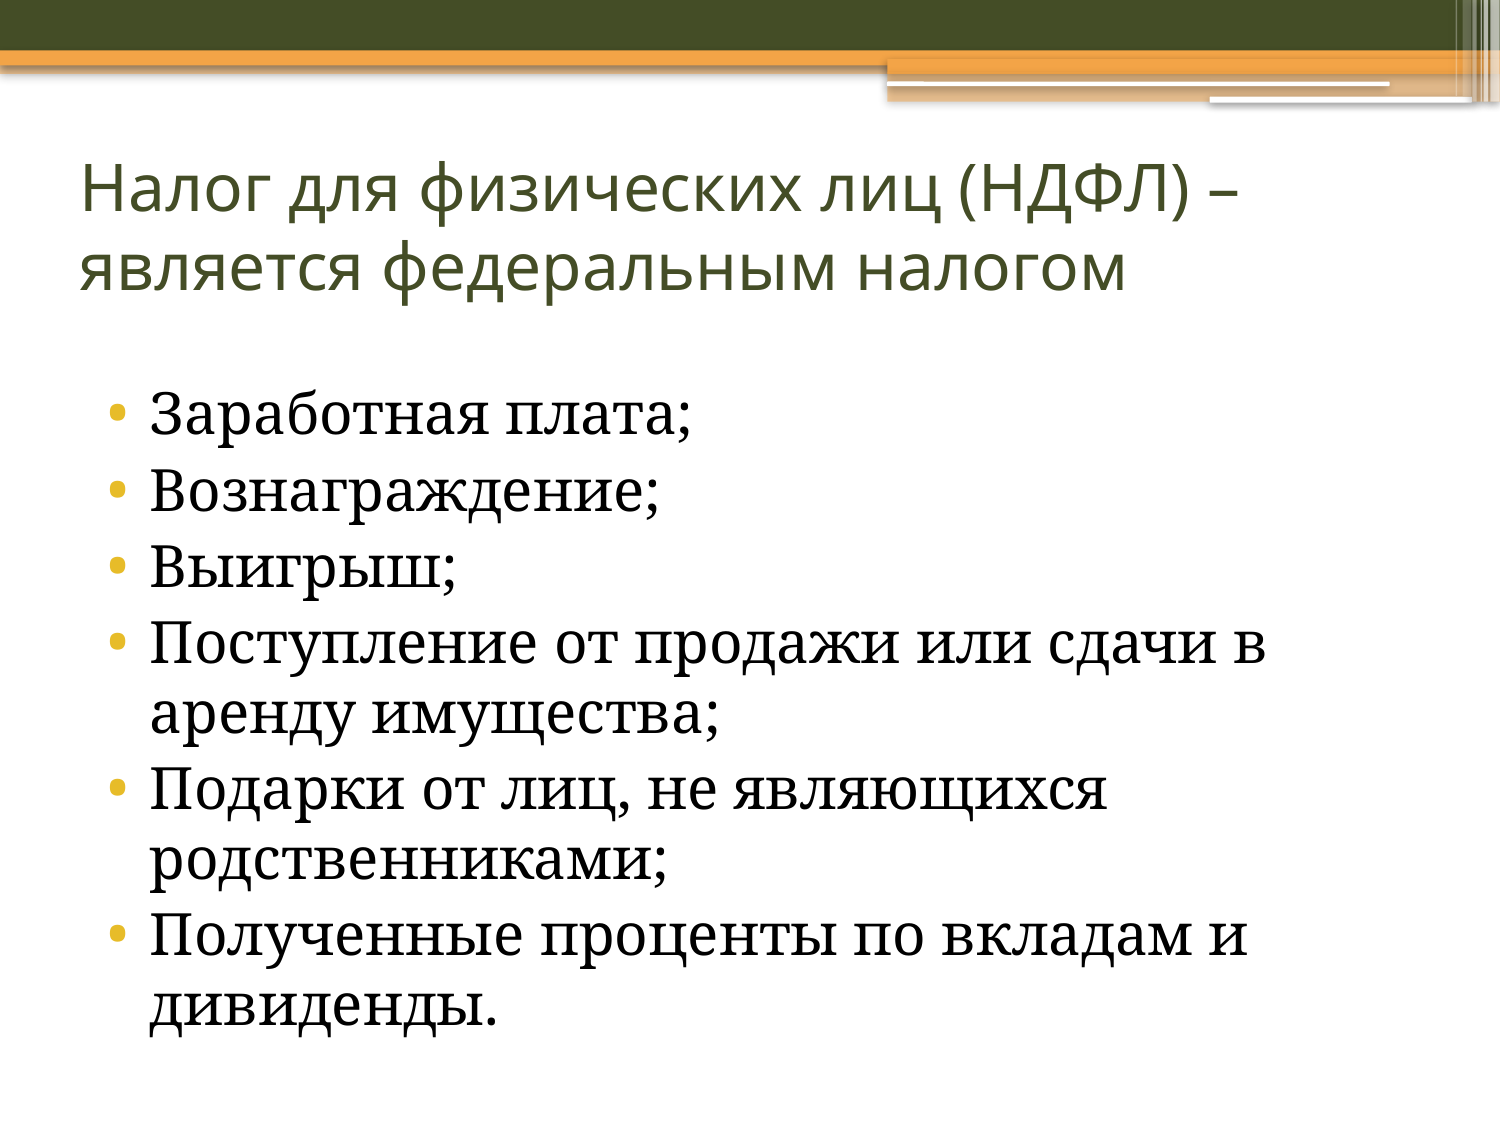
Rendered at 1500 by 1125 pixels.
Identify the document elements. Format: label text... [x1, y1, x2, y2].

list Заработная плата; Вознаграждение; Выигрыш; Поступление от продажи или сдачи в аренду имущества; Подарки от лиц, не являющихся родственниками; Полученные проценты по вкладам и дивиденды. [75, 368, 1425, 1079]
title Налог для физических лиц (НДФЛ) – является федеральным налогом [64, 137, 1415, 313]
